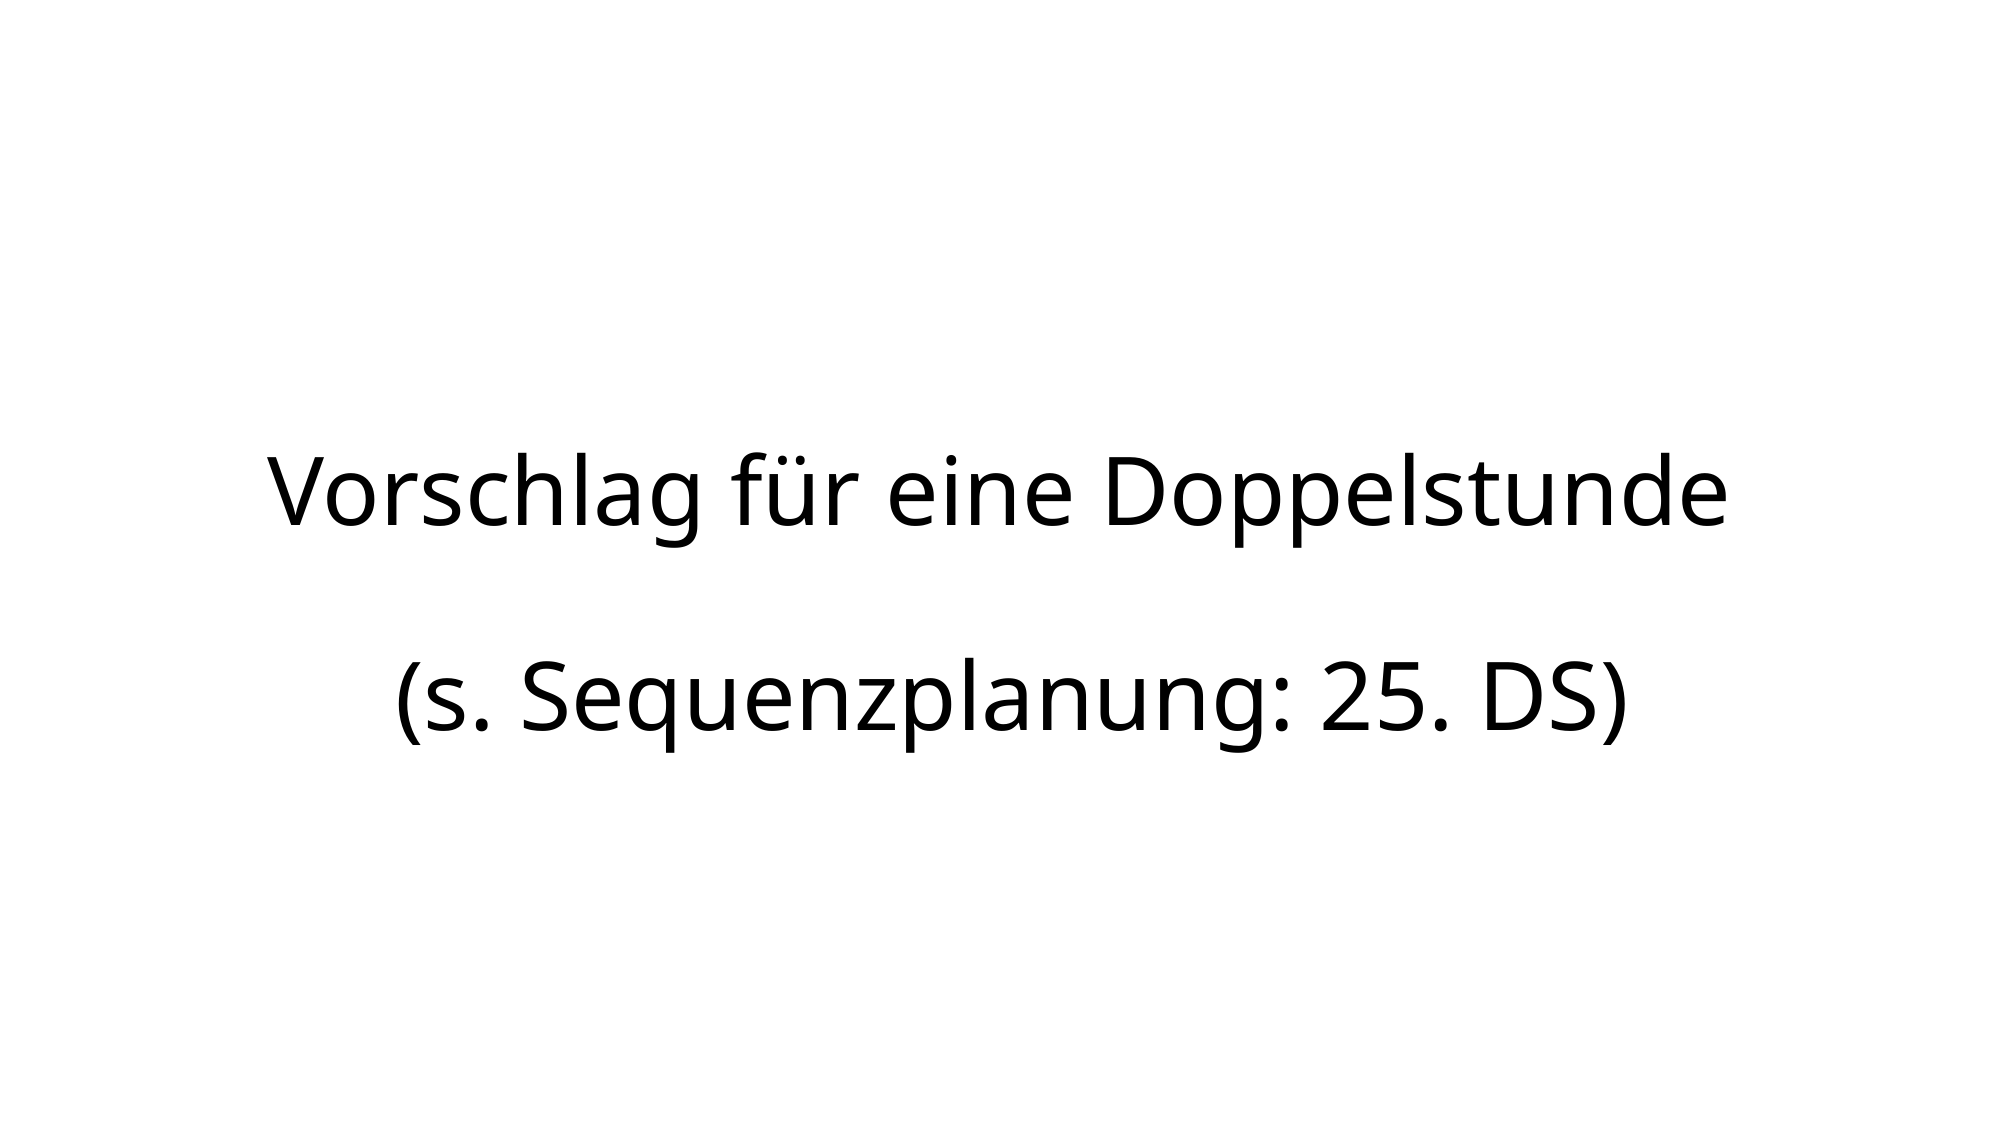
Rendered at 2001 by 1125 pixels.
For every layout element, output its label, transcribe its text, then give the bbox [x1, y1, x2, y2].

title Vorschlag für eine Doppelstunde (s. Sequenzplanung: 25. DS) [249, 366, 1750, 759]
